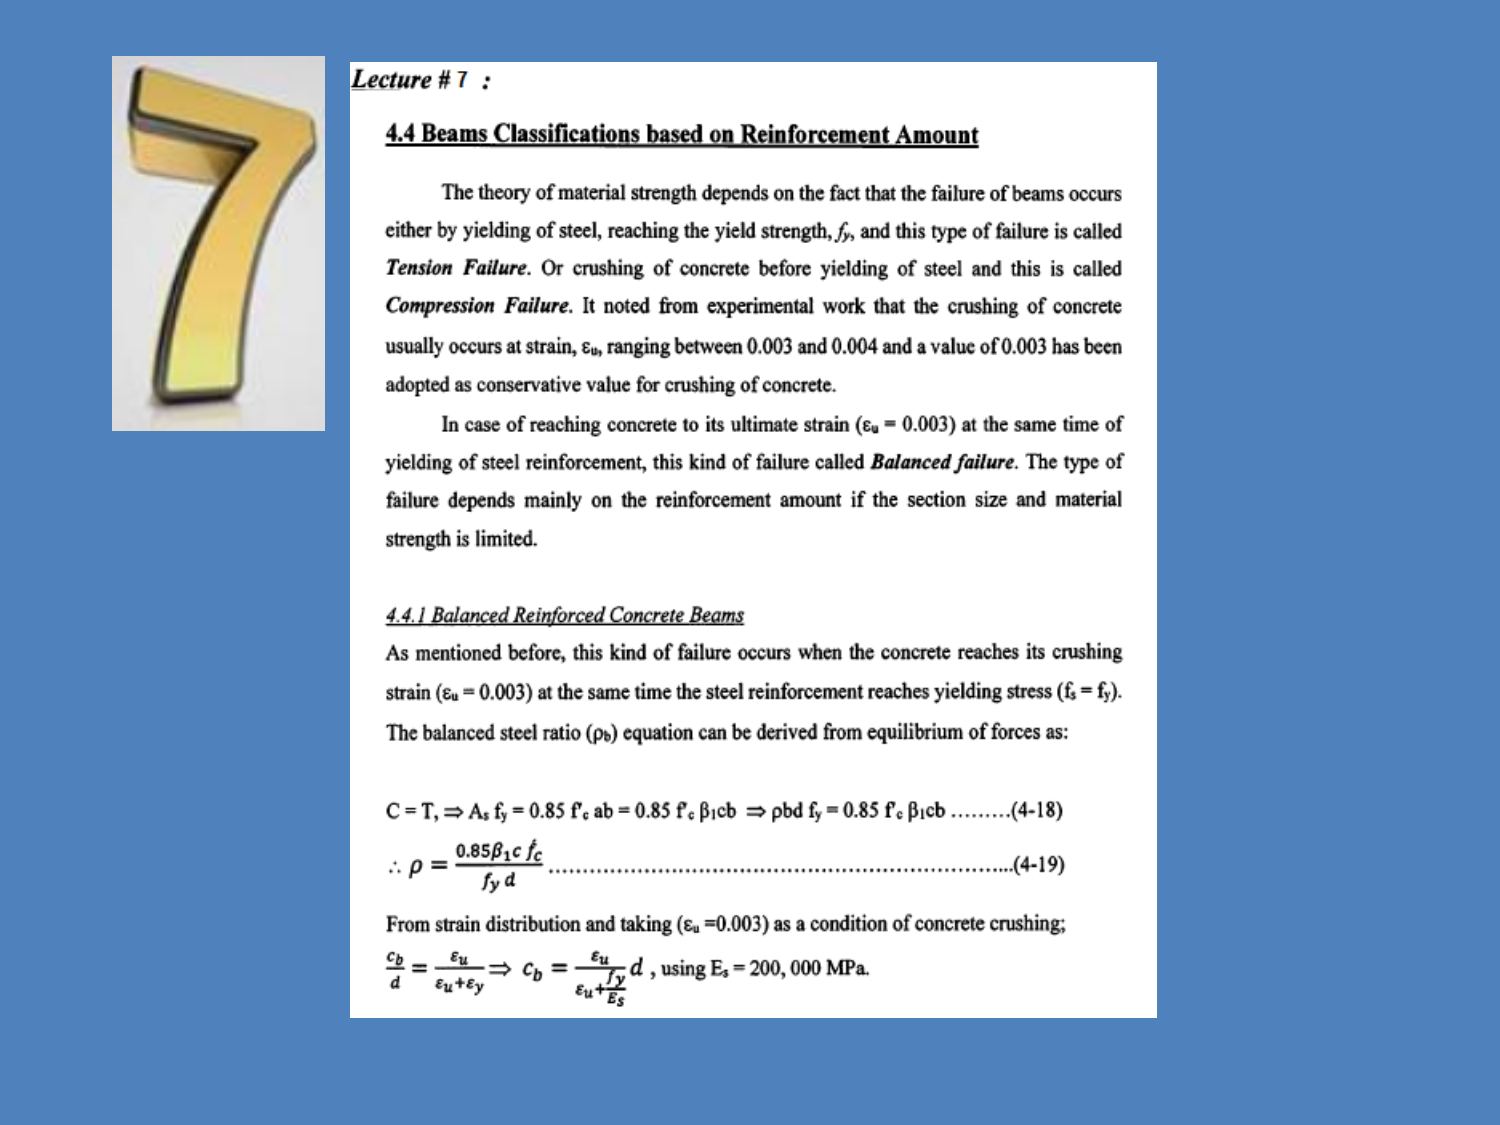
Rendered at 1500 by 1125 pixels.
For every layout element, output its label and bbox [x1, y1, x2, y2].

picture [349, 62, 1157, 1018]
picture [112, 55, 326, 432]
